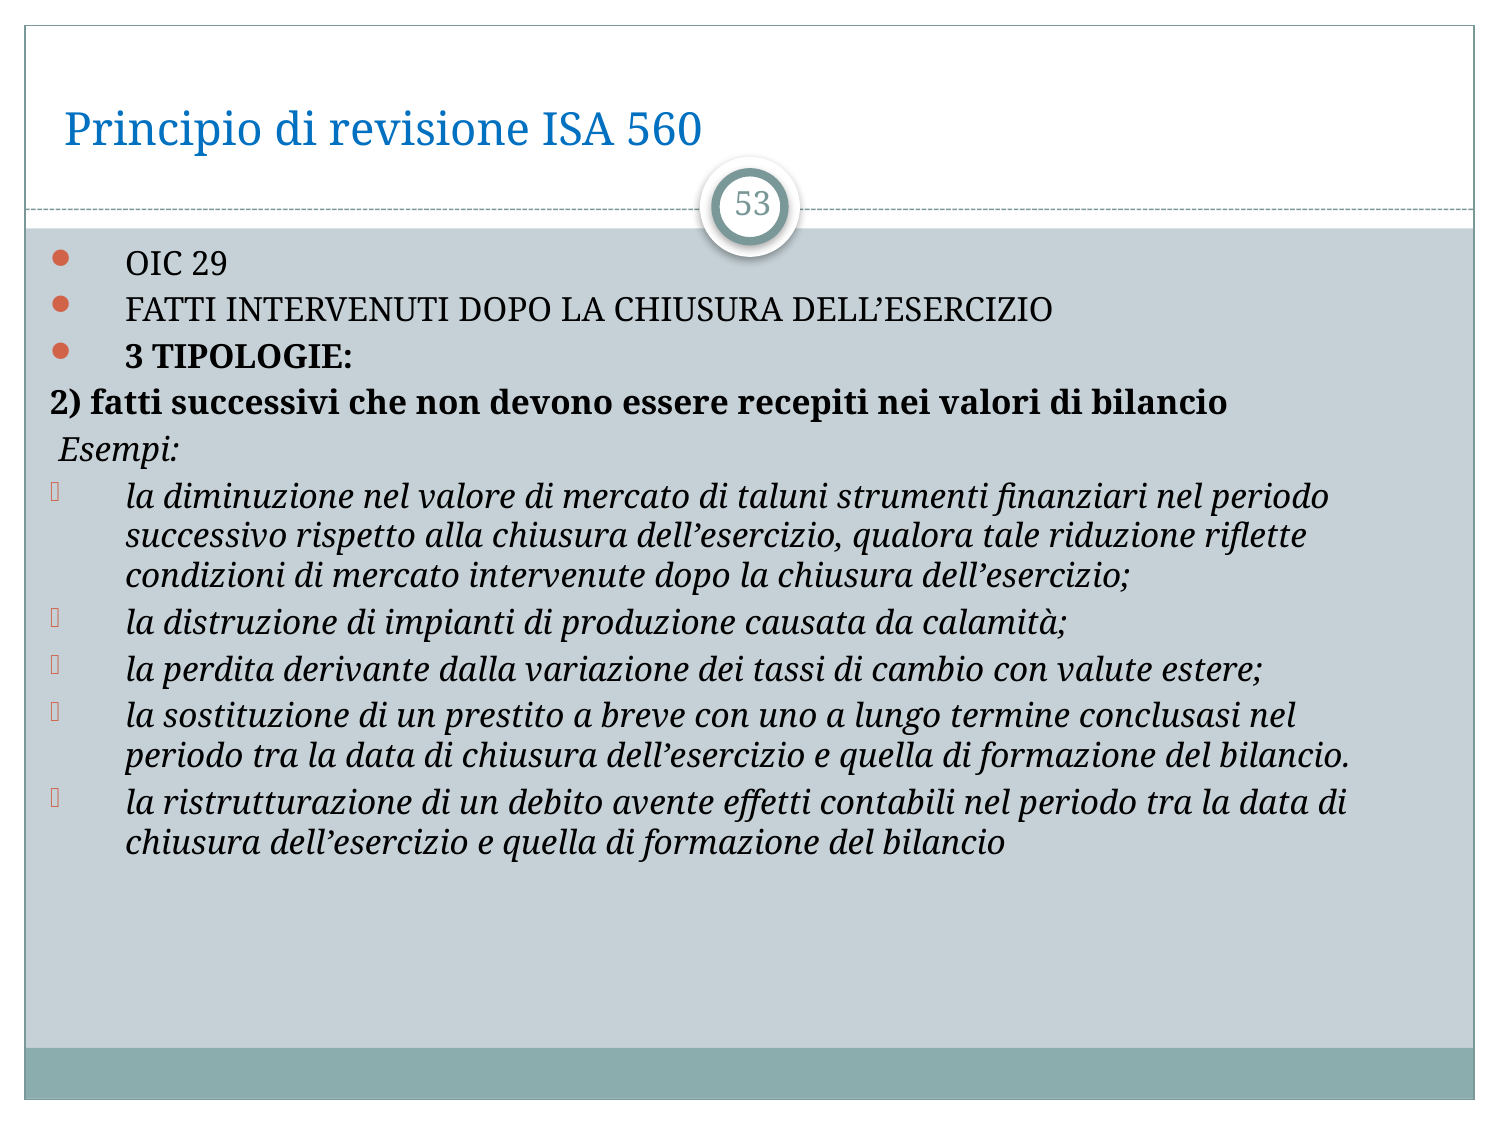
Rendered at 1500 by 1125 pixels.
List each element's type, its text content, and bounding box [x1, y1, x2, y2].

slide_number 53 [715, 168, 791, 241]
title Principio di revisione ISA 560 [49, 37, 1450, 162]
list OIC 29 FATTI INTERVENUTI DOPO LA CHIUSURA DELL’ESERCIZIO 3 TIPOLOGIE: 2) fatti successivi che non devono essere recepiti nei valori di bilancio Esempi: la diminuzione nel valore di mercato di taluni strumenti finanziari nel periodo successivo rispetto alla chiusura dell’esercizio, qualora tale riduzione riflette condizioni di mercato intervenute dopo la chiusura dell’esercizio; la distruzione di impianti di produzione causata da calamità; la perdita derivante dalla variazione dei tassi di cambio con valute estere; la sostituzione di un prestito a breve con uno a lungo termine conclusasi nel periodo tra la data di chiusura dell’esercizio e quella di formazione del bilancio. la ristrutturazione di un debito avente effetti contabili nel periodo tra la data di chiusura dell’esercizio e quella di formazione del bilancio [35, 234, 1431, 985]
